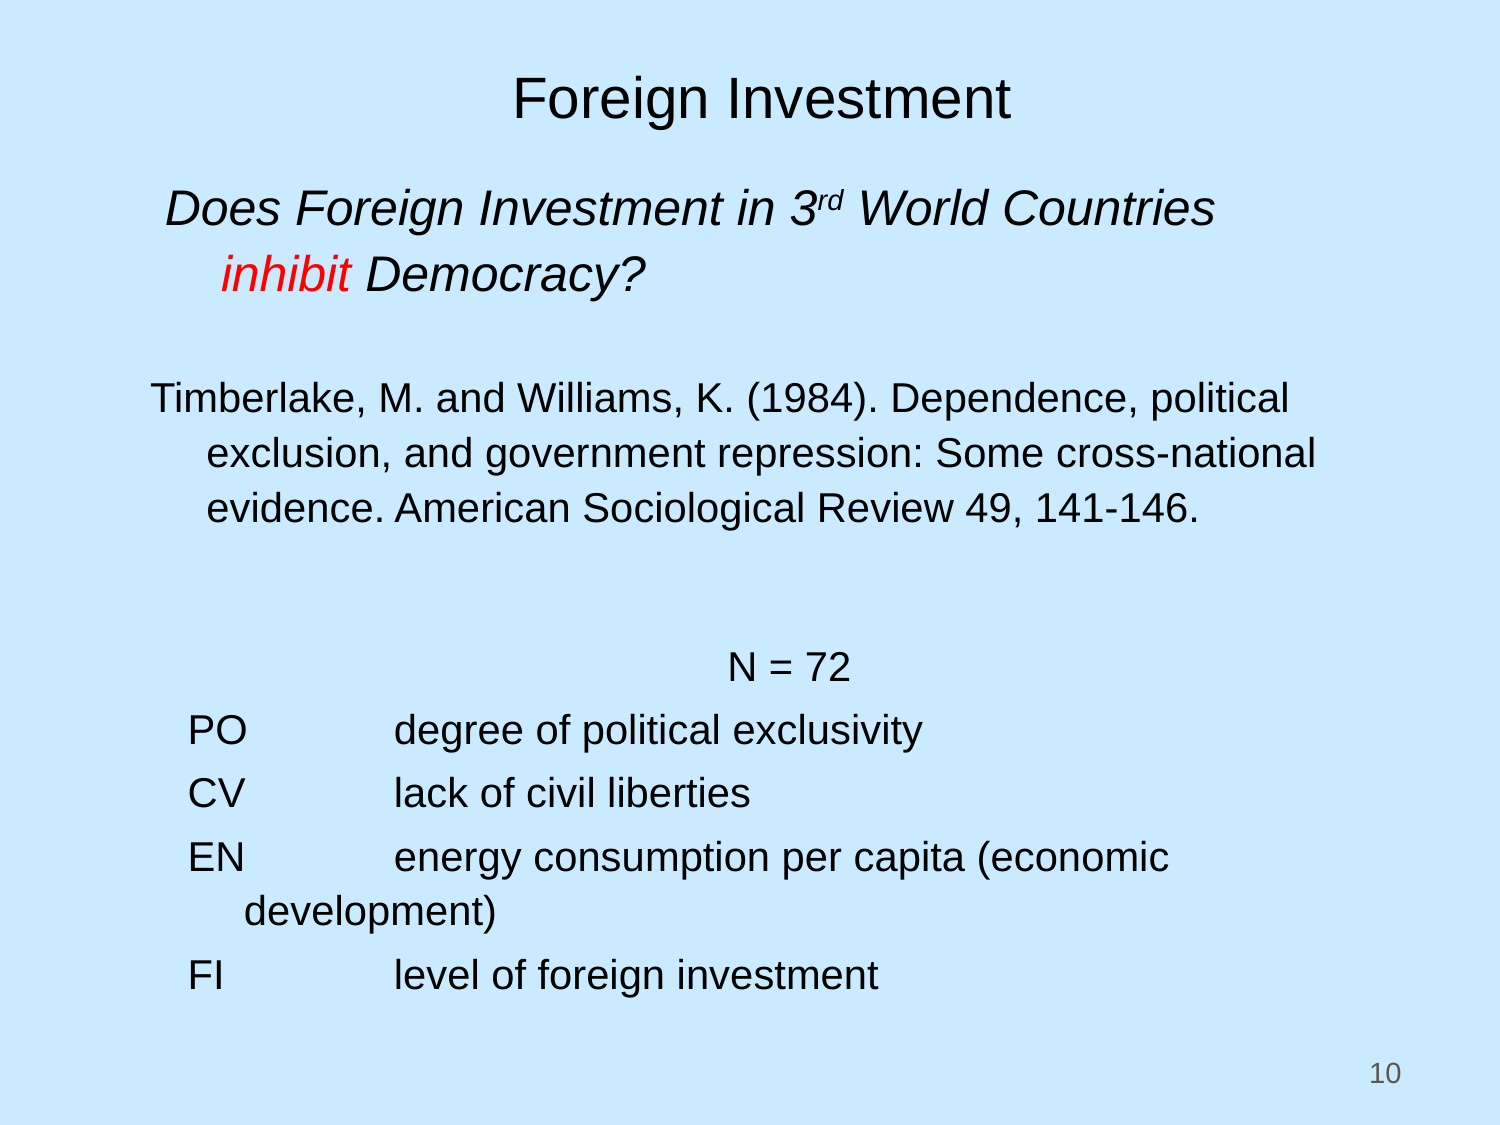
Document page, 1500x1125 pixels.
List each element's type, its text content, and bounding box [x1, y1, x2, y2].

text_box N = 72 PO degree of political exclusivity CV lack of civil liberties EN energy consumption per capita (economic development) FI level of foreign investment [172, 627, 1407, 1021]
text_box Timberlake, M. and Williams, K. (1984). Dependence, political exclusion, and government repression: Some cross-national evidence. American Sociological Review 49, 141-146. [135, 358, 1377, 590]
title Foreign Investment [49, 0, 1476, 138]
list Does Foreign Investment in 3rd World Countries inhibit Democracy? [149, 162, 1359, 309]
slide_number 10 [1103, 1021, 1417, 1098]
